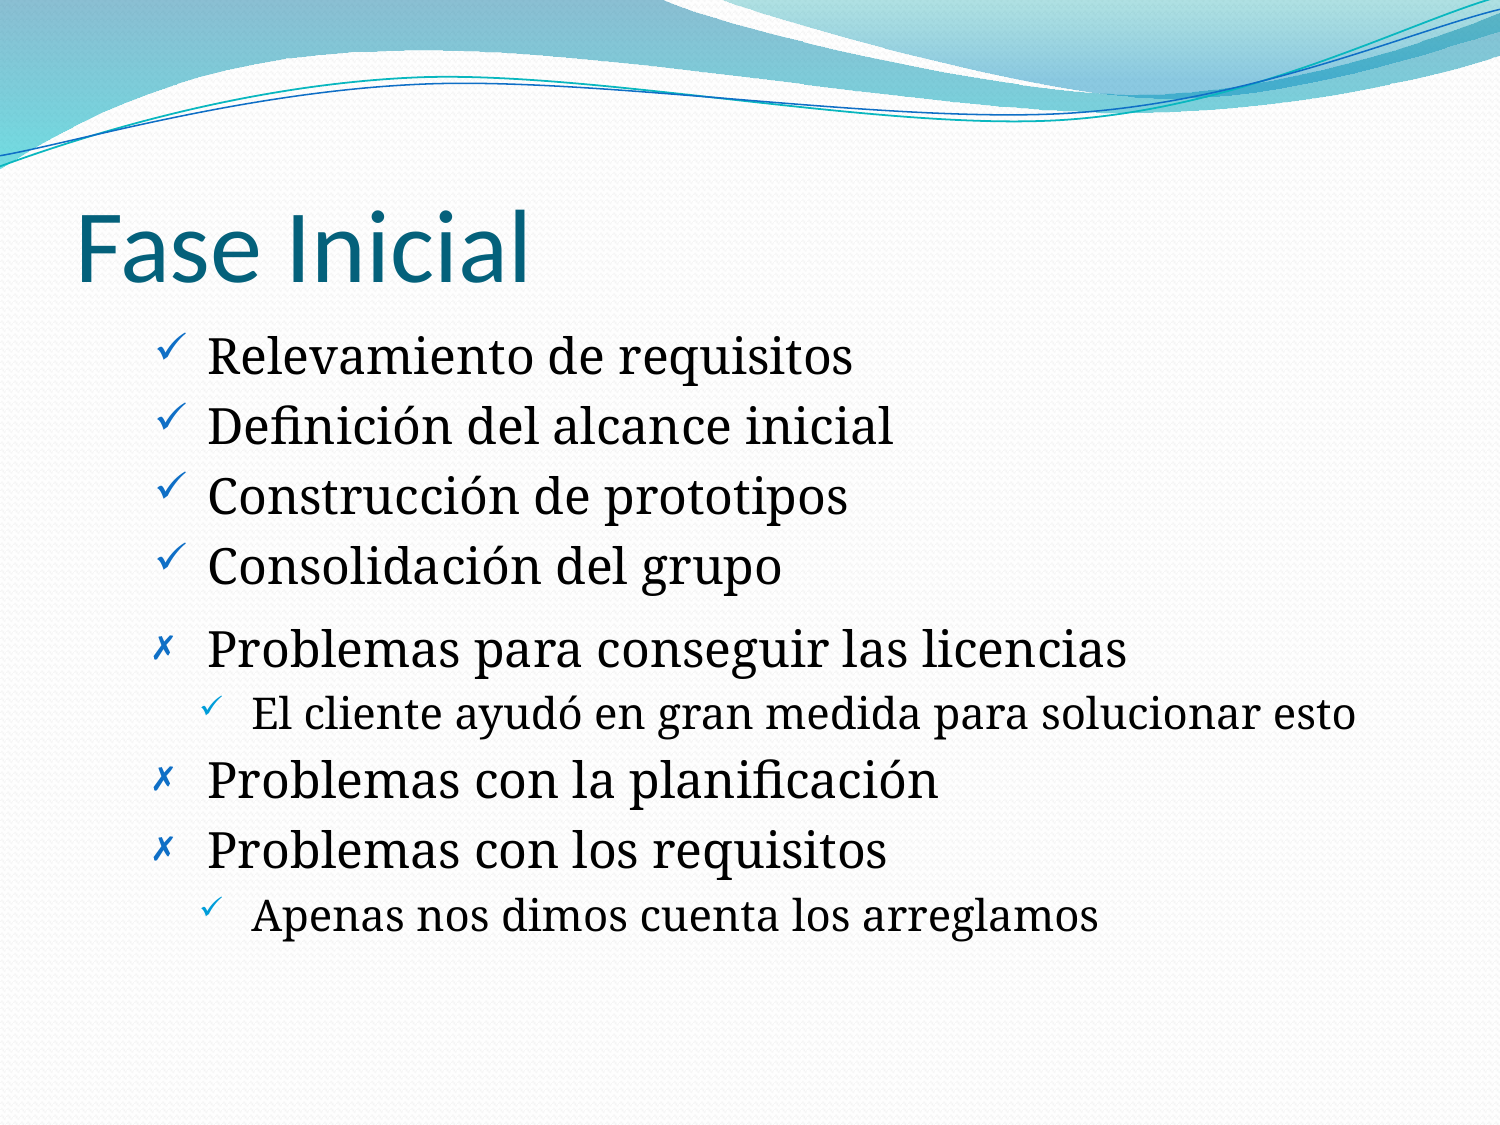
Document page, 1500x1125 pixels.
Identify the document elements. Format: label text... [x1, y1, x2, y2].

list Relevamiento de requisitos Definición del alcance inicial Construcción de prototipos Consolidación del grupo Problemas para conseguir las licencias El cliente ayudó en gran medida para solucionar esto Problemas con la planificación Problemas con los requisitos Apenas nos dimos cuenta los arreglamos [75, 317, 1425, 1038]
title Fase Inicial [75, 115, 1425, 303]
